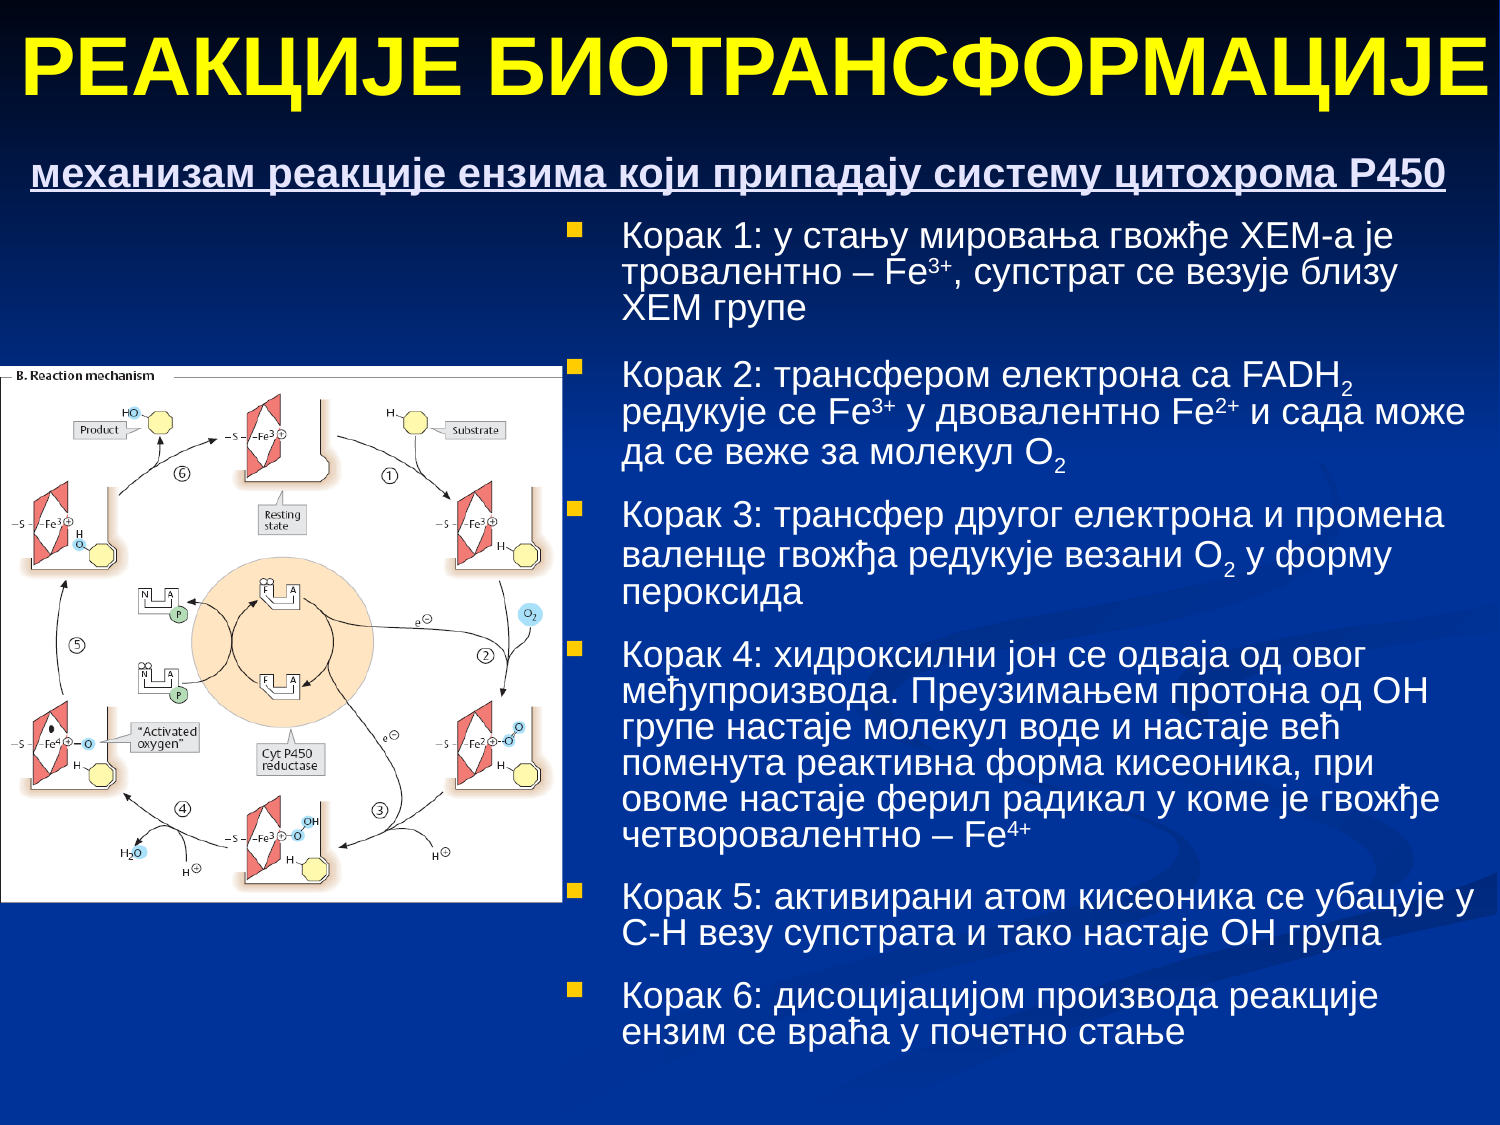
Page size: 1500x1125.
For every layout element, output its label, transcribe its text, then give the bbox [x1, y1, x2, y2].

picture [0, 366, 563, 903]
title механизам реакције ензима који припадају систему цитохрома P450 [0, 125, 1500, 221]
text_box РЕАКЦИЈЕ БИОТРАНСФОРМАЦИЈЕ [0, 0, 1500, 125]
list Корак 1: у стању мировања гвожђе ХЕМ-а је тровалентно – Fе3+, супстрат се везује близу ХЕМ групе Корак 2: трансфером електрона са FADH2 редукује се Fе3+ у двовалентно Fе2+ и сада може да се веже за молекул О2 Корак 3: трансфер другог електрона и промена валенце гвожђа редукује везани О2 у форму пероксида Корак 4: хидроксилни јон се одваја од овог међупроизвода. Преузимањем протона од ОH групе настаје молекул воде и настаје већ поменута реактивна форма кисеоника, при овоме настаје ферил радикал у коме је гвожђе четворовалентно – Fе4+ Корак 5: активирани атом кисеоника се убацује у C-H везу супстрата и тако настаје OH група Корак 6: дисоцијацијом производа реакције ензим се враћа у почетно стање [549, 212, 1500, 1125]
